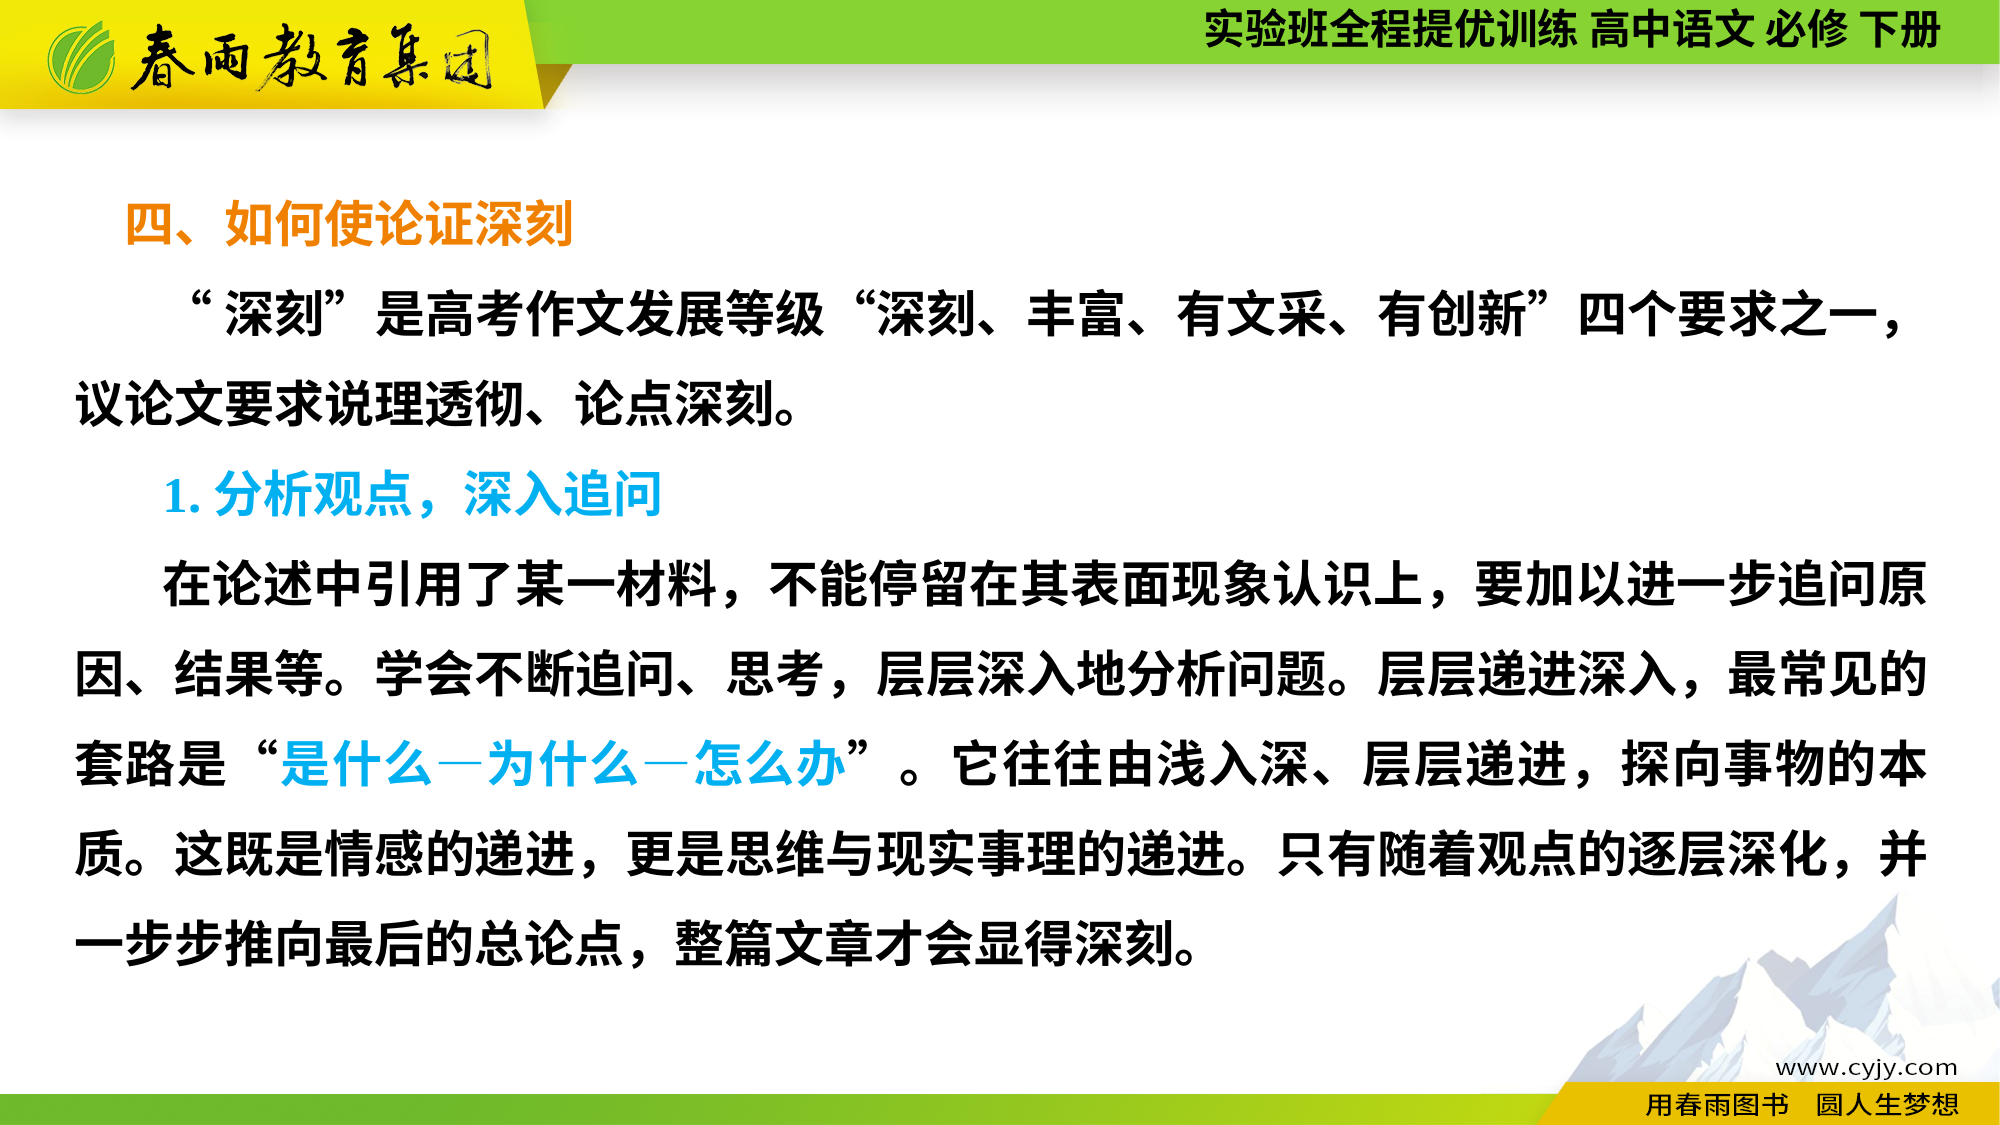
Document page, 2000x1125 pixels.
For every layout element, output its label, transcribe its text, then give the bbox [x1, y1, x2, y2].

list 四、如何使论证深刻 “深刻”是高考作文发展等级“深刻、丰富、有文采、有创新”四个要求之一，议论文要求说理透彻、论点深刻。 1.分析观点，深入追问 在论述中引用了某一材料，不能停留在其表面现象认识上，要加以进一步追问原因、结果等。学会不断追问、思考，层层深入地分析问题。层层递进深入，最常见的套路是“是什么—为什么—怎么办”。它往往由浅入深、层层递进，探向事物的本质。这既是情感的递进，更是思维与现实事理的递进。只有随着观点的逐层深化，并一步步推向最后的总论点，整篇文章才会显得深刻。 [59, 154, 1944, 988]
picture [0, 0, 2000, 1125]
